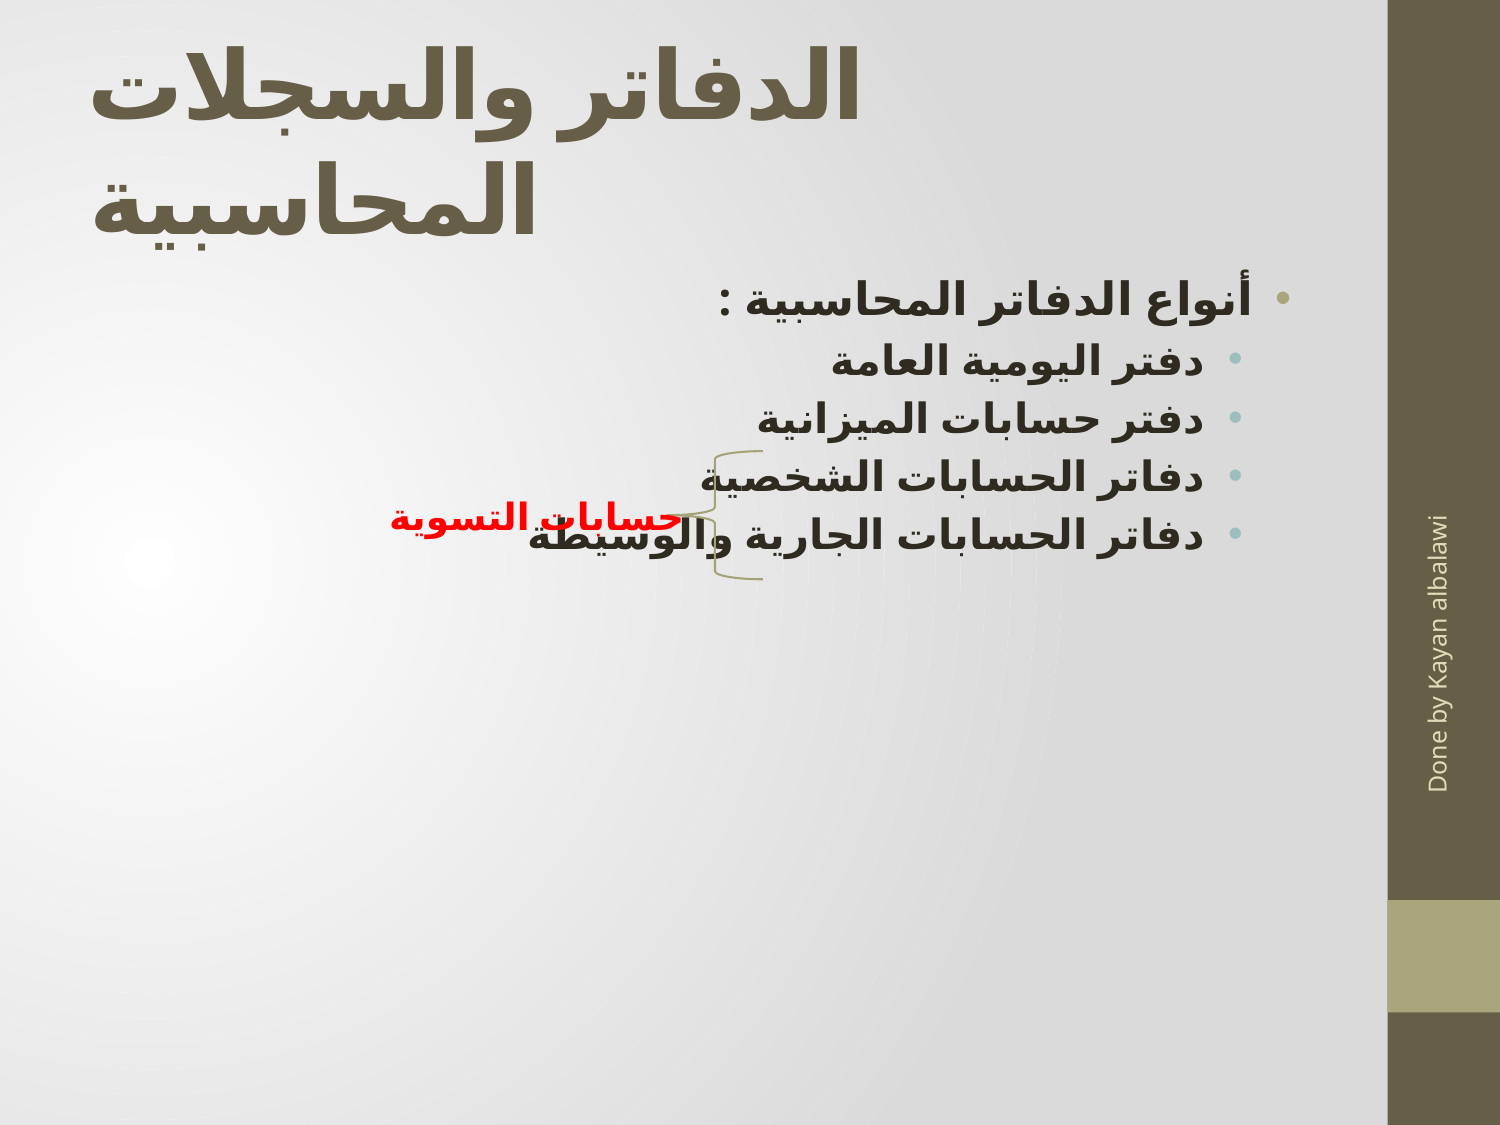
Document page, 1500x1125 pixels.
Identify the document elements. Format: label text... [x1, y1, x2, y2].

text_box [713, 450, 763, 484]
footer Done by Kayan albalawi [1408, 500, 1469, 889]
text_box حسابات التسوية [306, 484, 768, 545]
text_box [713, 545, 763, 581]
list أنواع الدفاتر المحاسبية : دفتر اليومية العامة دفتر حسابات الميزانية دفاتر الحسابات الشخصية دفاتر الحسابات الجارية والوسيطة [75, 262, 1325, 1050]
title الدفاتر والسجلات المحاسبية [75, 45, 1325, 233]
